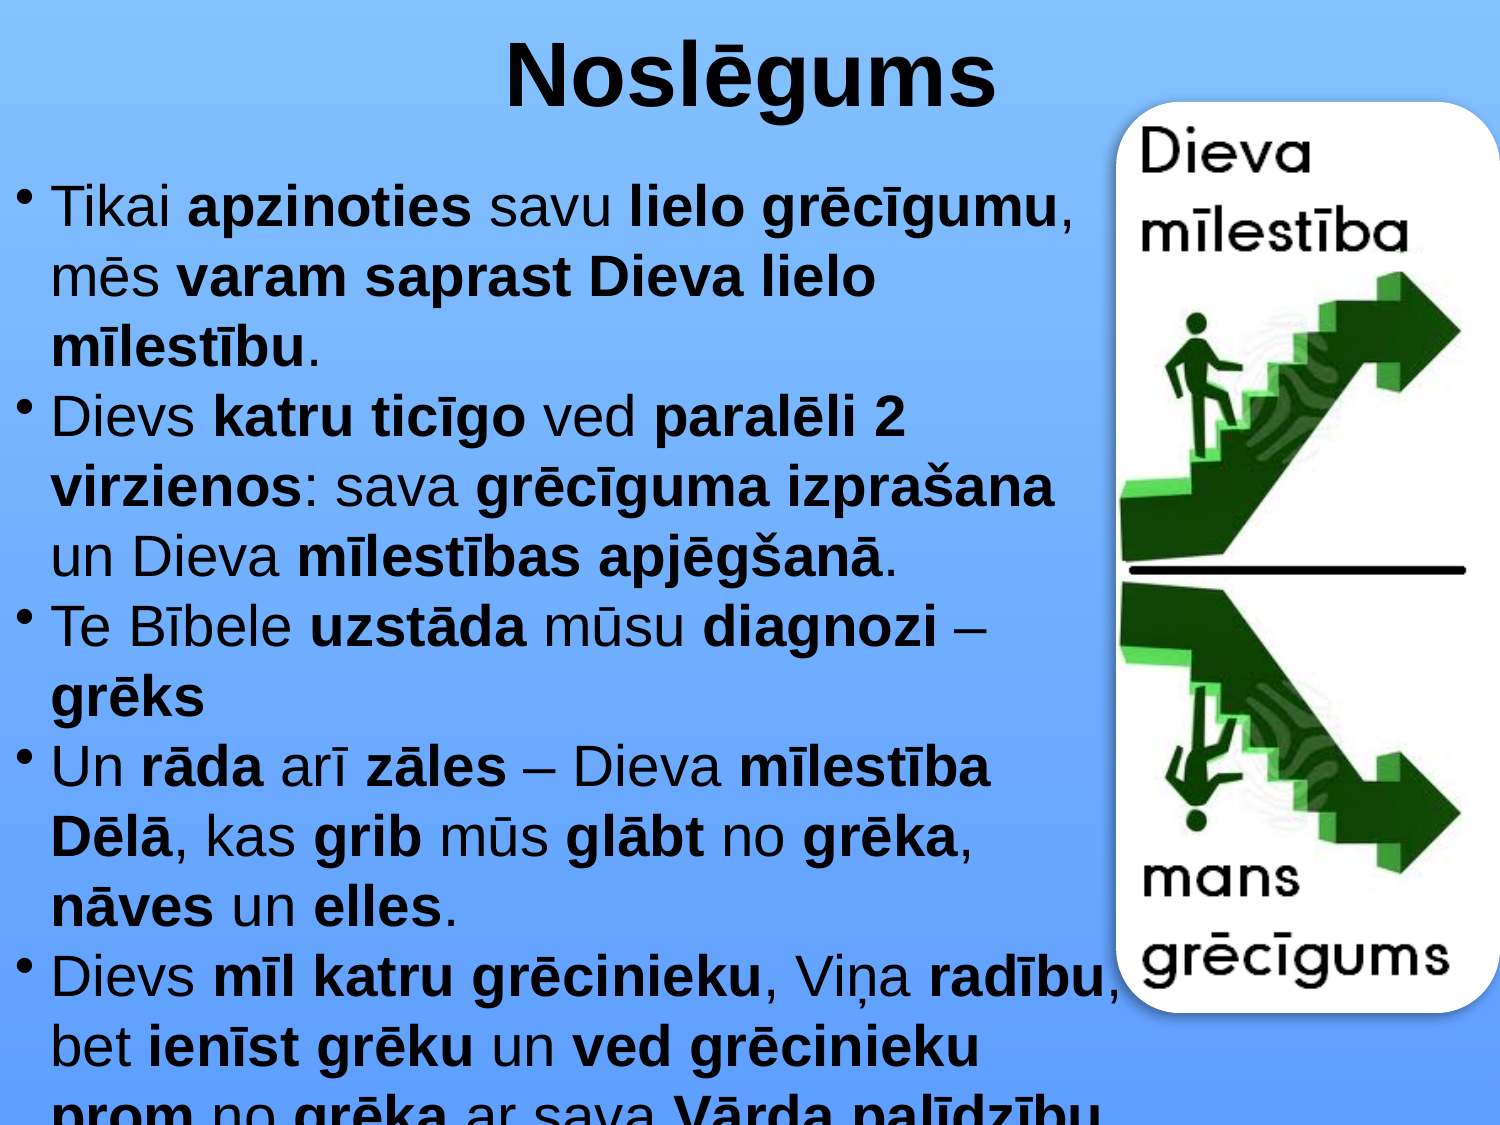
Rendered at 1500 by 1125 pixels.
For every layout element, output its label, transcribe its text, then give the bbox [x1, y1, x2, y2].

text_box Tikai apzinoties savu lielo grēcīgumu, mēs varam saprast Dieva lielo mīlestību. Dievs katru ticīgo ved paralēli 2 virzienos: sava grēcīguma izprašana un Dieva mīlestības apjēgšanā. Te Bībele uzstāda mūsu diagnozi – grēks Un rāda arī zāles – Dieva mīlestība Dēlā, kas grib mūs glābt no grēka, nāves un elles. Dievs mīl katru grēcinieku, Viņa radību, bet ienīst grēku un ved grēcinieku prom no grēka ar sava Vārda palīdzību. Āmen [0, 160, 1152, 1125]
picture [1115, 101, 1500, 1014]
title Noslēgums [76, 0, 1428, 140]
